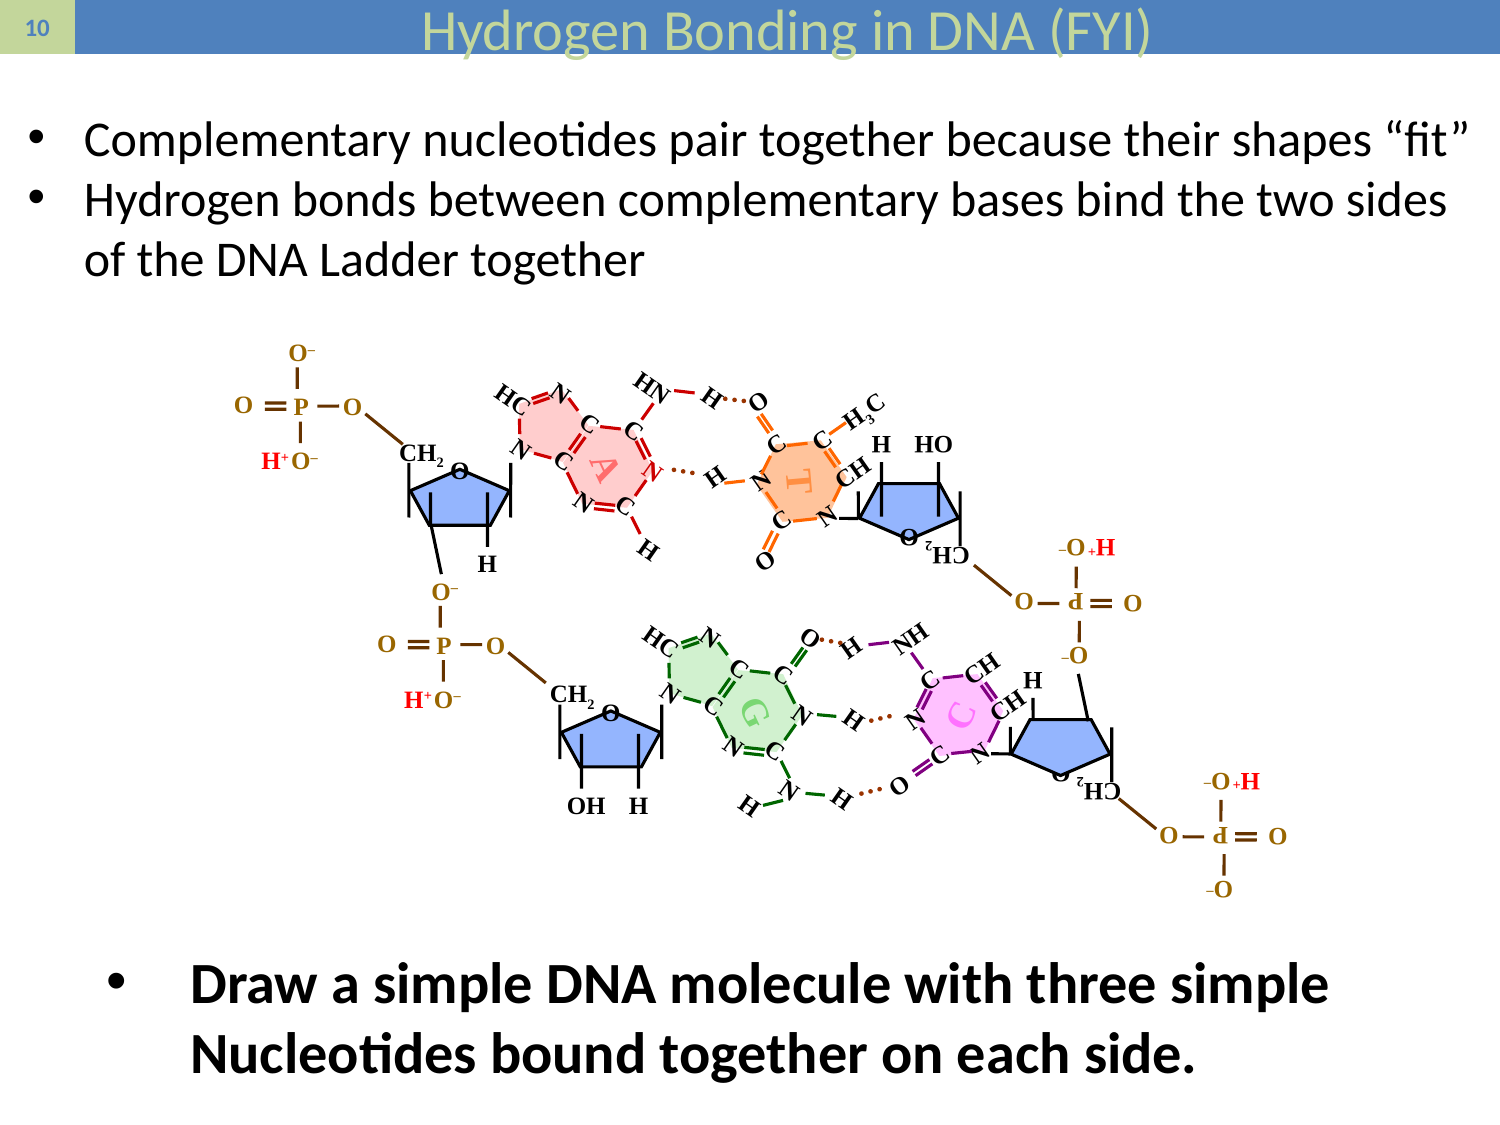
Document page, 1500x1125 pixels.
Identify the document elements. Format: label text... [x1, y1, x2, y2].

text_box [361, 594, 820, 828]
text_box Draw a simple DNA molecule with three simple Nucleotides bound together on each side. [91, 938, 1387, 1093]
text_box Complementary nucleotides pair together because their shapes “fit” Hydrogen bonds between complementary bases bind the two sides of the DNA Ladder together [12, 99, 1500, 295]
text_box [684, 361, 1158, 681]
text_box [219, 321, 742, 586]
title Hydrogen Bonding in DNA (FYI) [75, 0, 1500, 54]
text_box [825, 589, 1303, 914]
